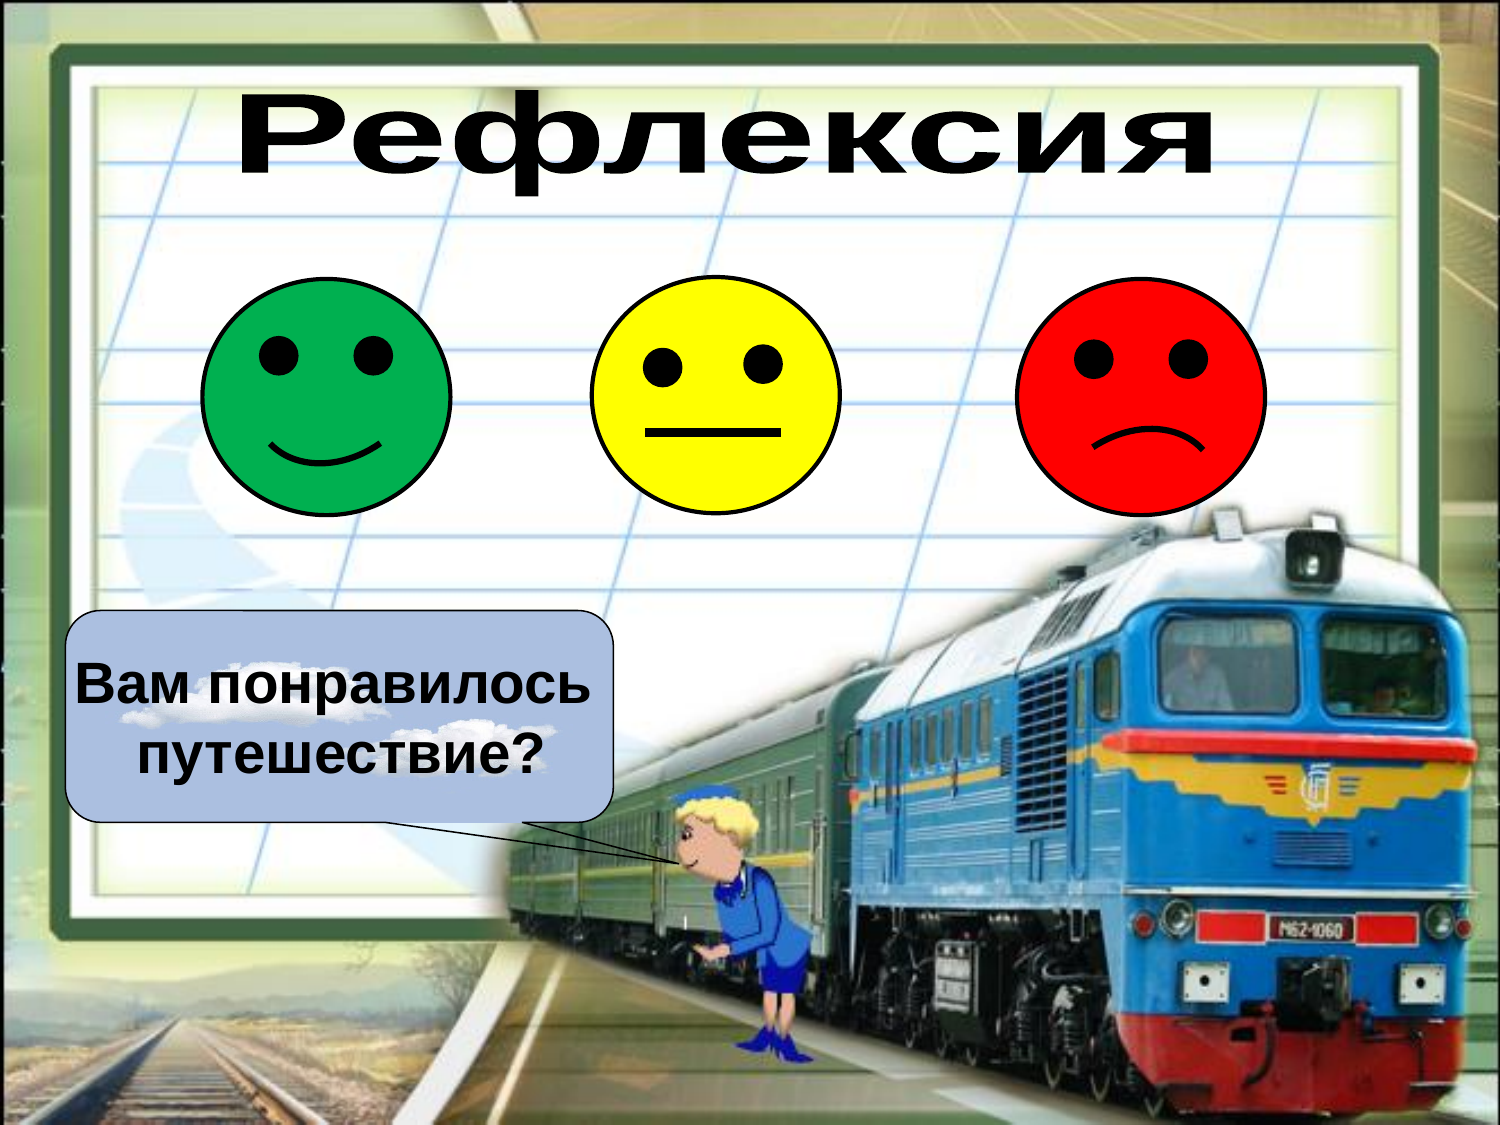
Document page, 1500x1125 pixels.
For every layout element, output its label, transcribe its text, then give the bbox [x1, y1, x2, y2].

picture [0, 0, 1500, 1125]
text_box [1092, 428, 1204, 507]
text_box [353, 335, 394, 376]
text_box [269, 385, 381, 465]
text_box Вам понравилось путешествие? [20, 638, 663, 793]
text_box [642, 347, 683, 388]
text_box [200, 276, 453, 518]
text_box [1074, 339, 1114, 380]
text_box [66, 610, 613, 638]
text_box [65, 793, 680, 864]
text_box [743, 344, 783, 384]
text_box [258, 335, 299, 376]
text_box [1168, 339, 1209, 379]
text_box [1014, 276, 1268, 518]
text_box [589, 274, 842, 516]
